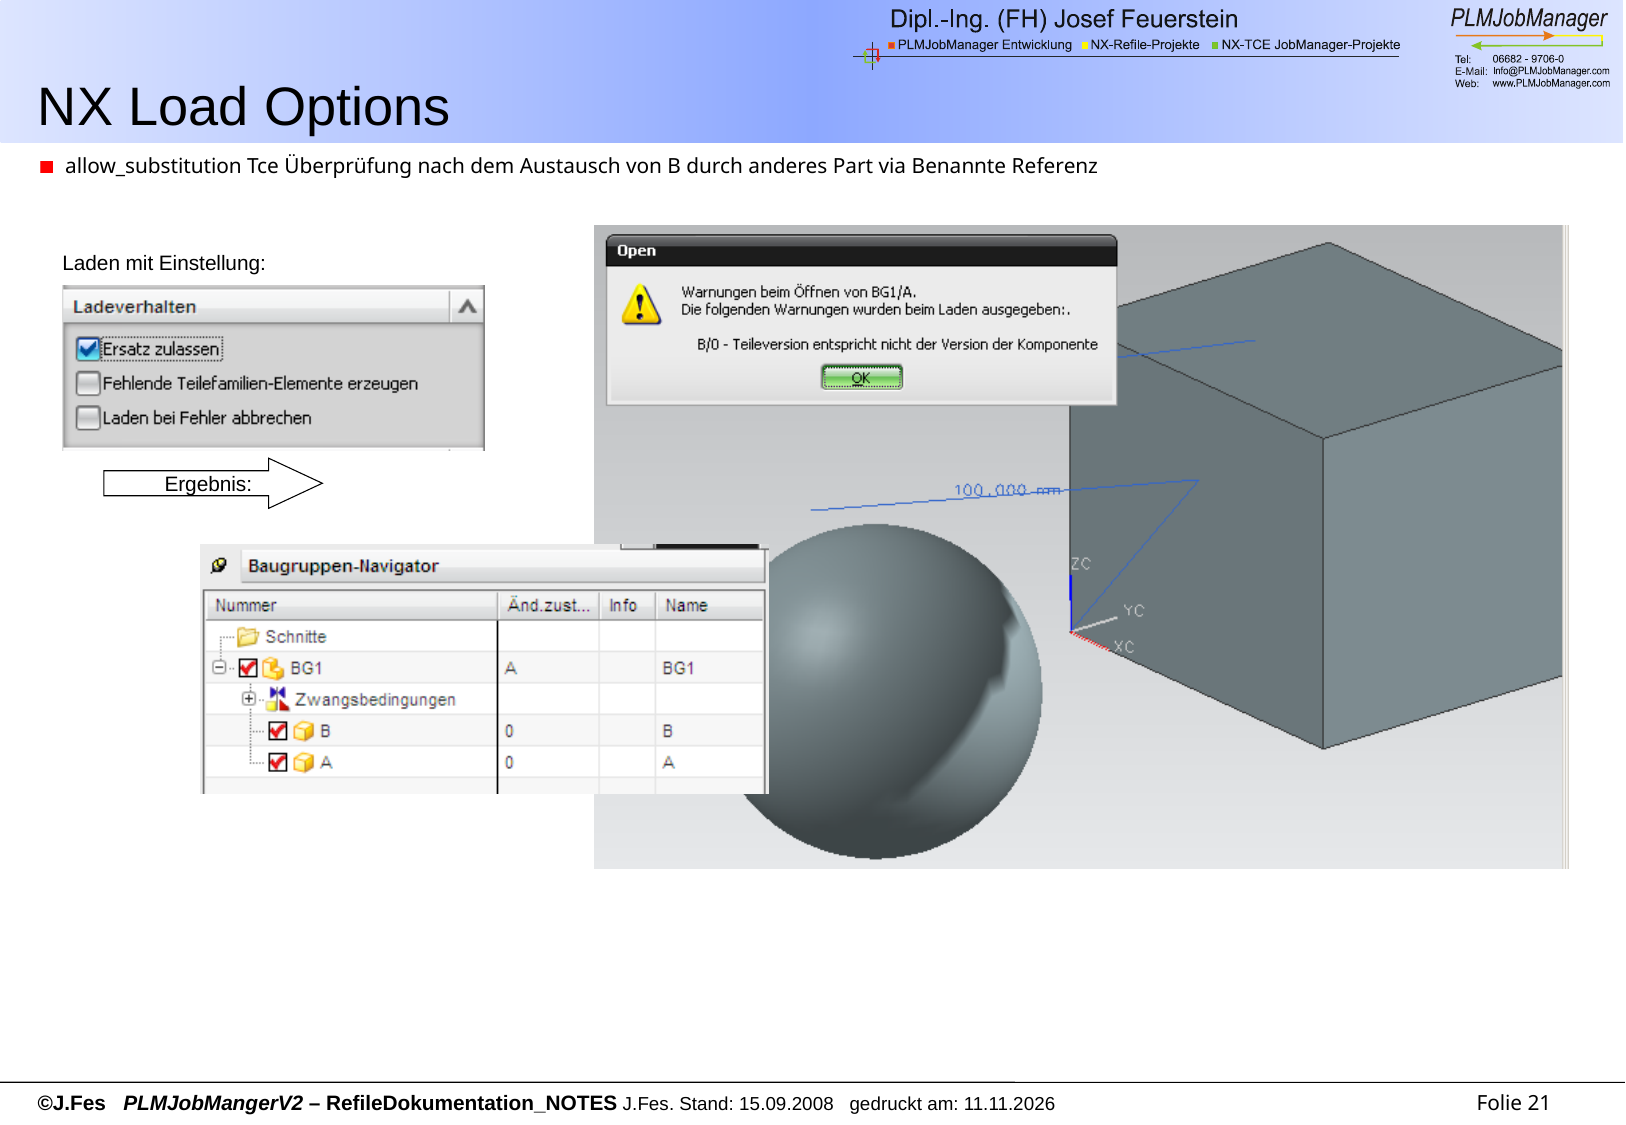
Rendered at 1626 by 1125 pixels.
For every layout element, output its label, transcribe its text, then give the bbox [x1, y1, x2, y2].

picture [37, 158, 53, 173]
text_box Ergebnis: [103, 459, 323, 509]
picture [62, 285, 485, 452]
text_box Laden mit Einstellung: [62, 249, 376, 275]
slide_number Folie 21 [1228, 1081, 1568, 1125]
picture [199, 225, 1569, 869]
list allow_substitution Tce Überprüfung nach dem Austausch von B durch anderes Part via Benannte Referenz [21, 152, 1600, 182]
title NX Load Options [21, 64, 1439, 143]
